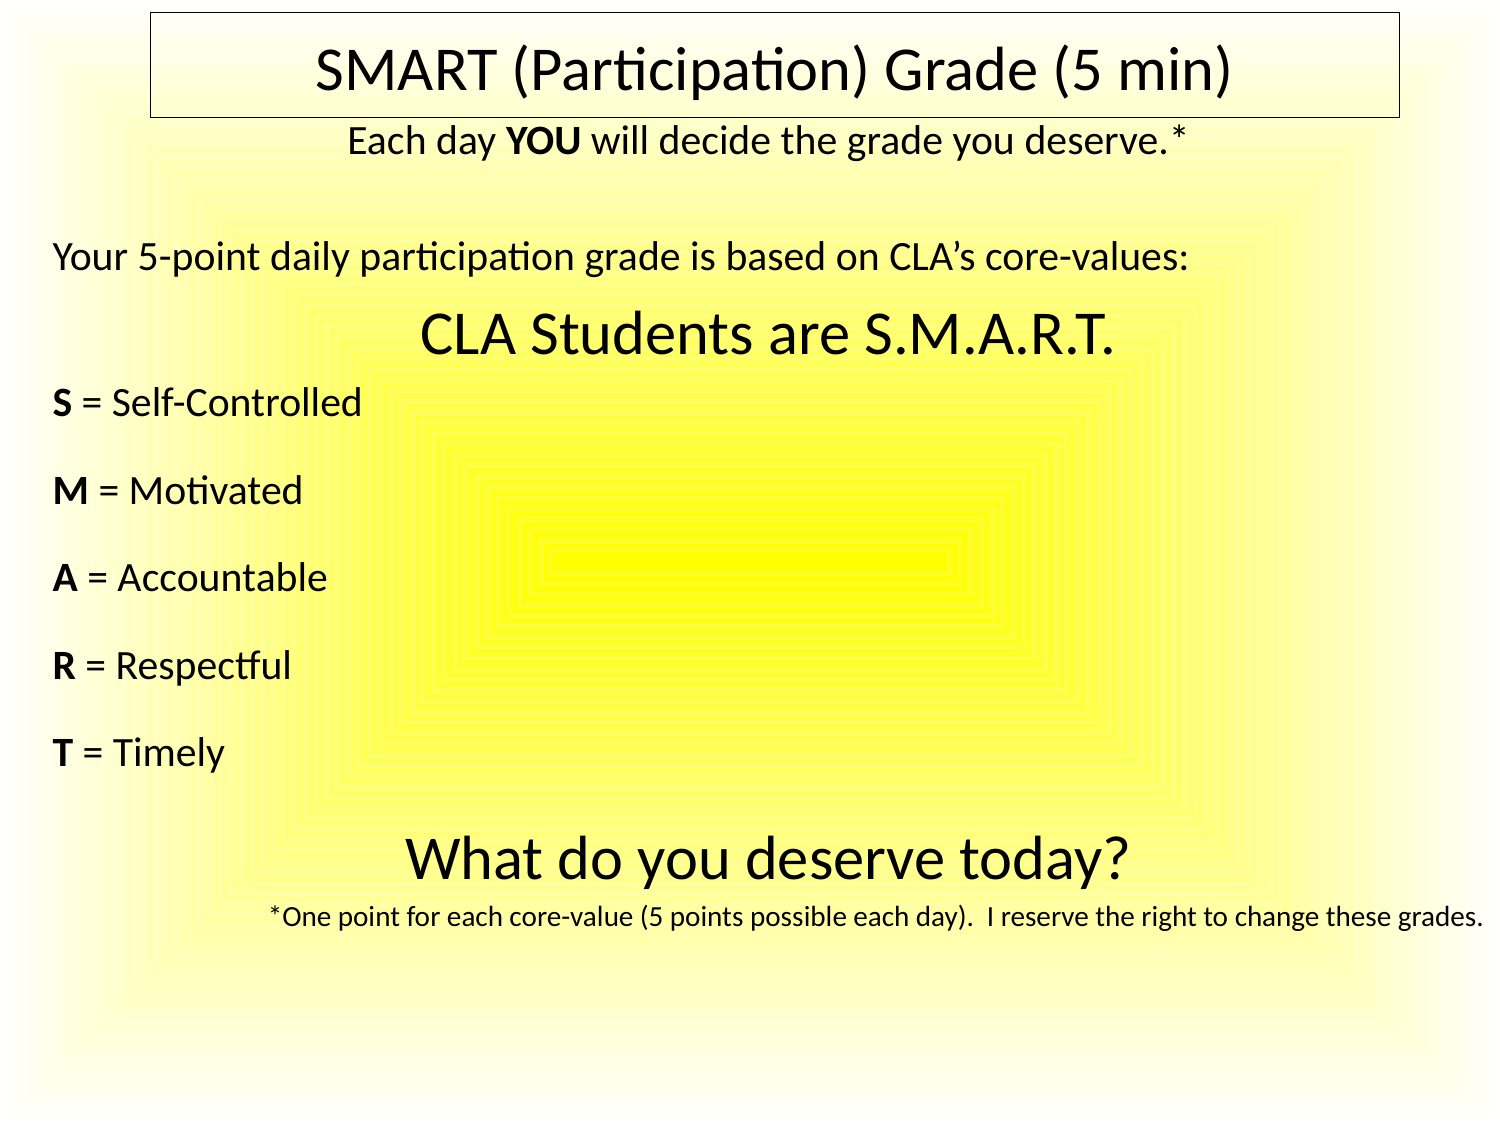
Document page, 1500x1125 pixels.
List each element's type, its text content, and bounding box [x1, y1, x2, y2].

text_box SMART (Participation) Grade (5 min) [150, 12, 1400, 118]
list Each day YOU will decide the grade you deserve.* Your 5-point daily participation grade is based on CLA’s core-values: CLA Students are S.M.A.R.T. S = Self-Controlled M = Motivated A = Accountable R = Respectful T = Timely What do you deserve today? *One point for each core-value (5 points possible each day). I reserve the right to change these grades. [37, 104, 1500, 1013]
